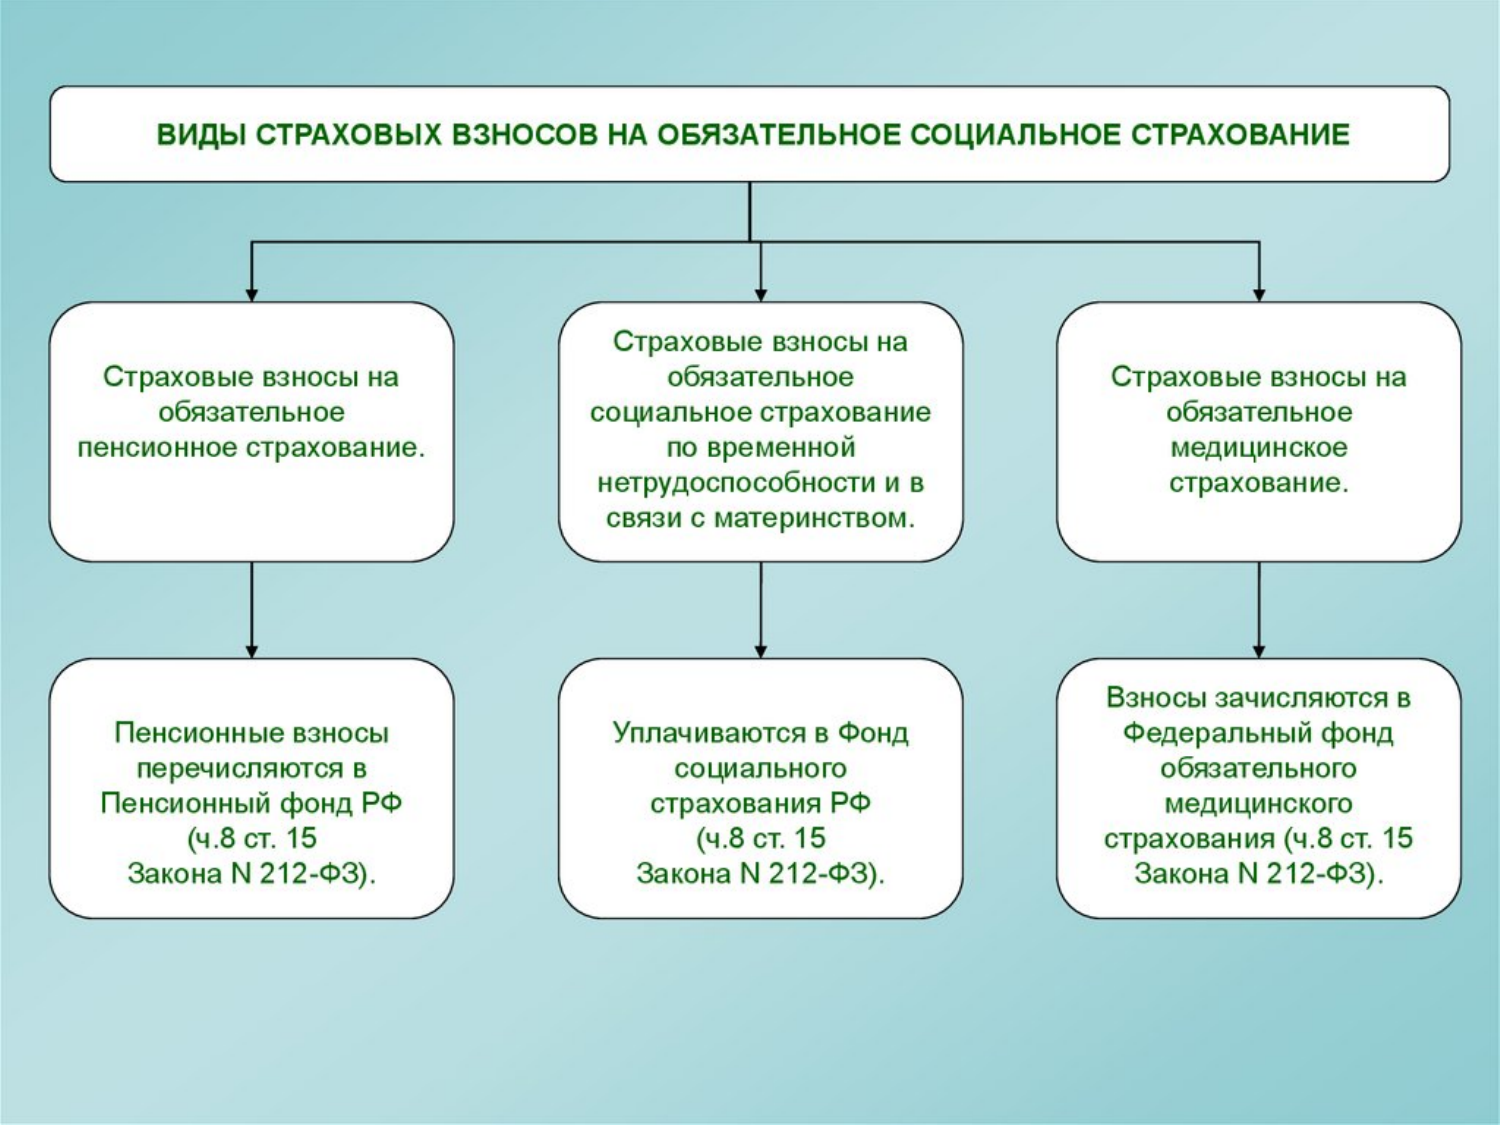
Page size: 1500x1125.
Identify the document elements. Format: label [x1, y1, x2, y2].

list [0, 0, 1500, 1125]
